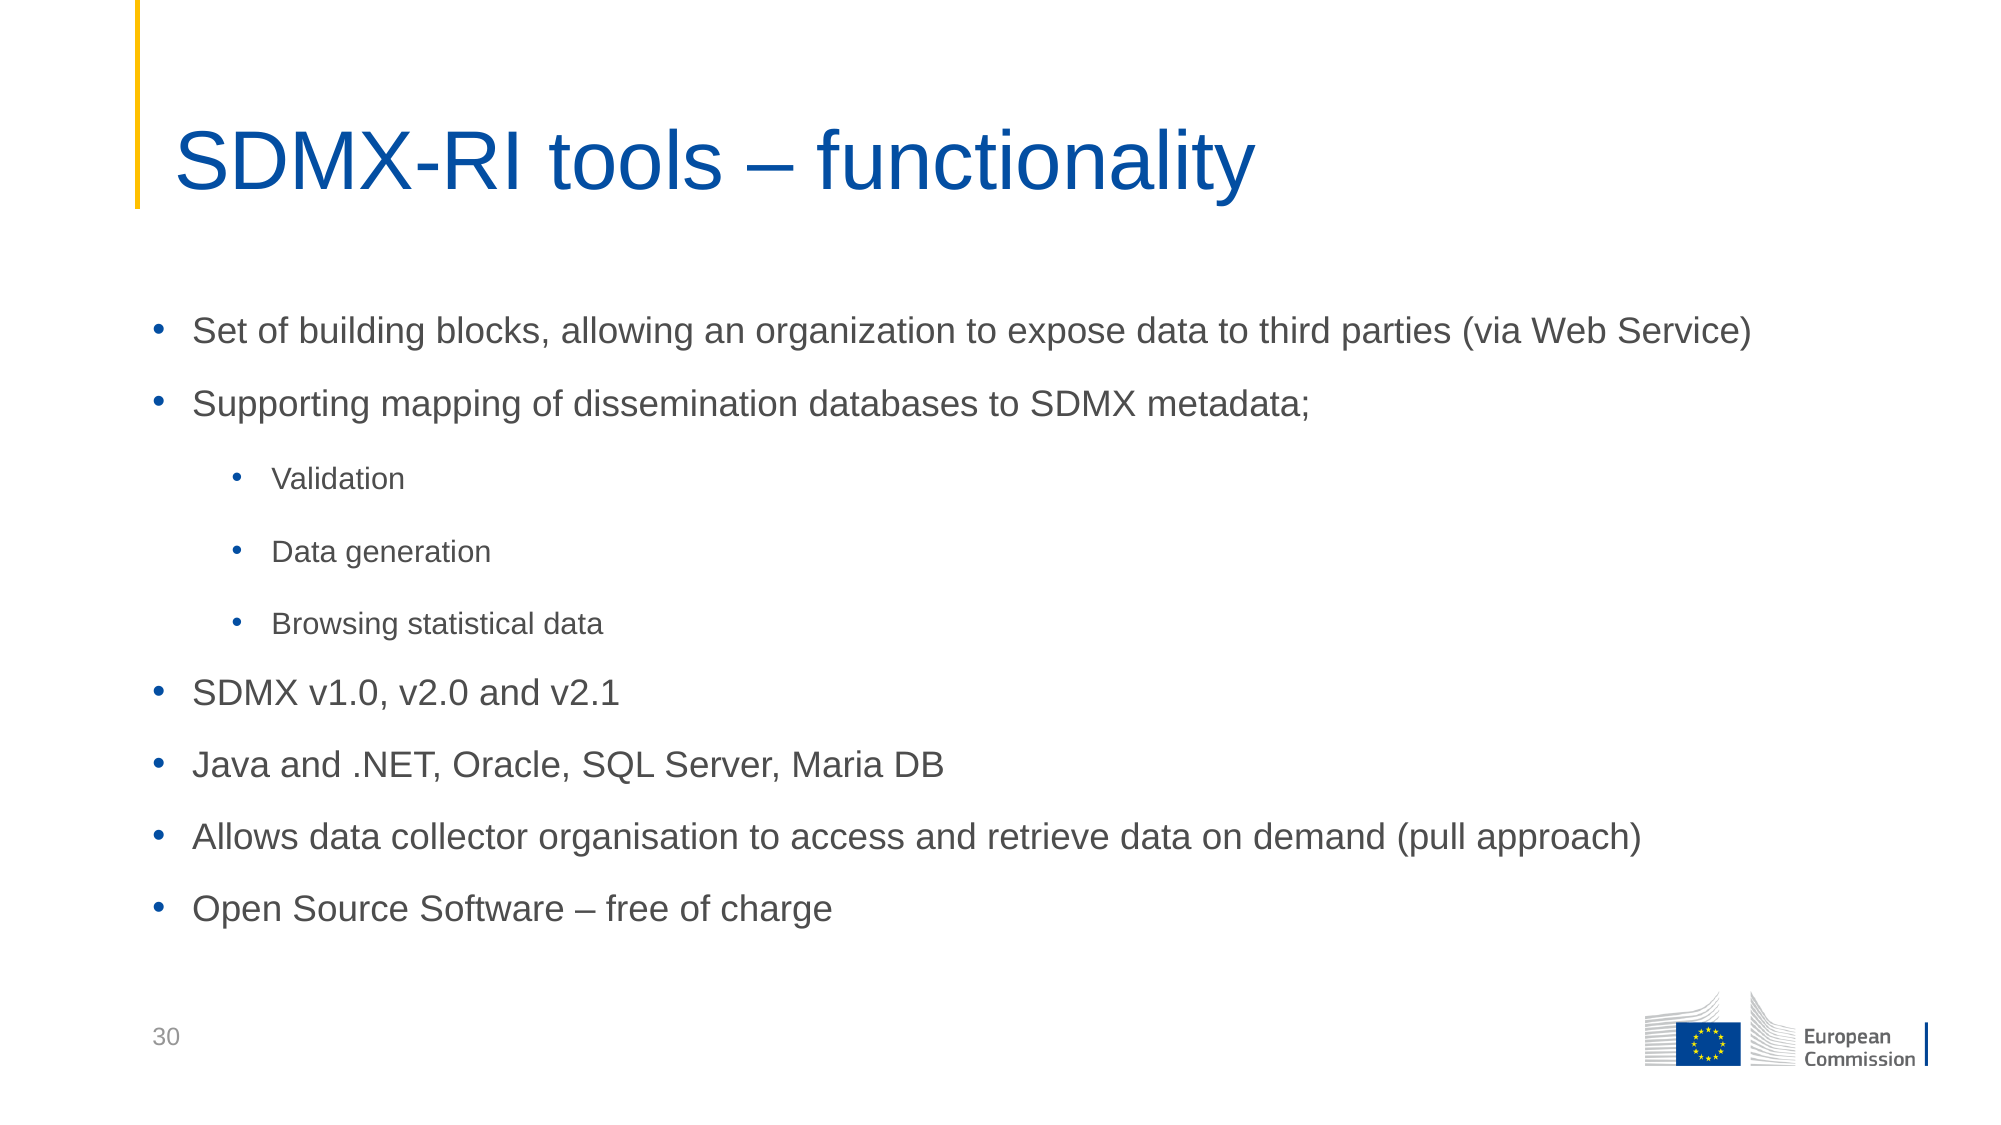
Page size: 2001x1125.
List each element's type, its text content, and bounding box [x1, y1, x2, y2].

title SDMX-RI tools – functionality [159, 79, 1885, 208]
picture [1645, 991, 1928, 1066]
list Set of building blocks, allowing an organization to expose data to third parties (via Web Service) Supporting mapping of dissemination databases to SDMX metadata; Validation Data generation Browsing statistical data SDMX v1.0, v2.0 and v2.1 Java and .NET, Oracle, SQL Server, Maria DB Allows data collector organisation to access and retrieve data on demand (pull approach) Open Source Software – free of charge [137, 299, 1927, 937]
slide_number 30 [137, 1005, 588, 1066]
